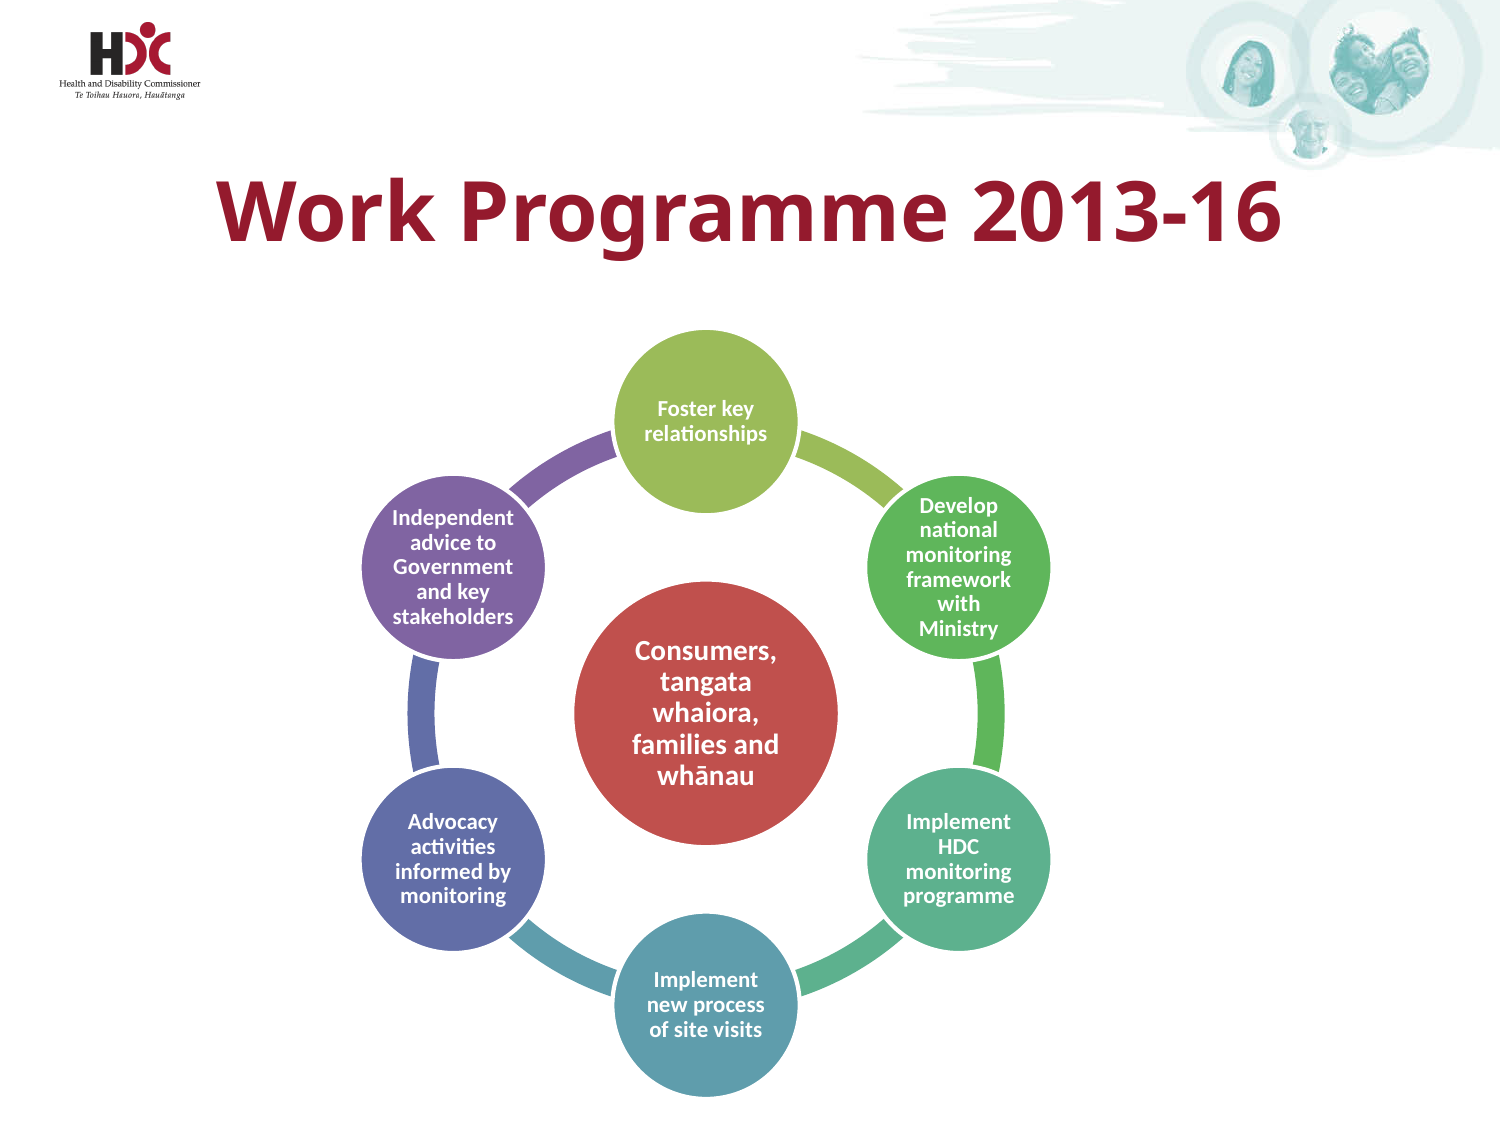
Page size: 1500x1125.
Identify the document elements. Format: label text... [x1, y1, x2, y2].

title Work Programme 2013-16 [112, 150, 1388, 279]
picture [0, 0, 1500, 1125]
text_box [149, 327, 1263, 1100]
